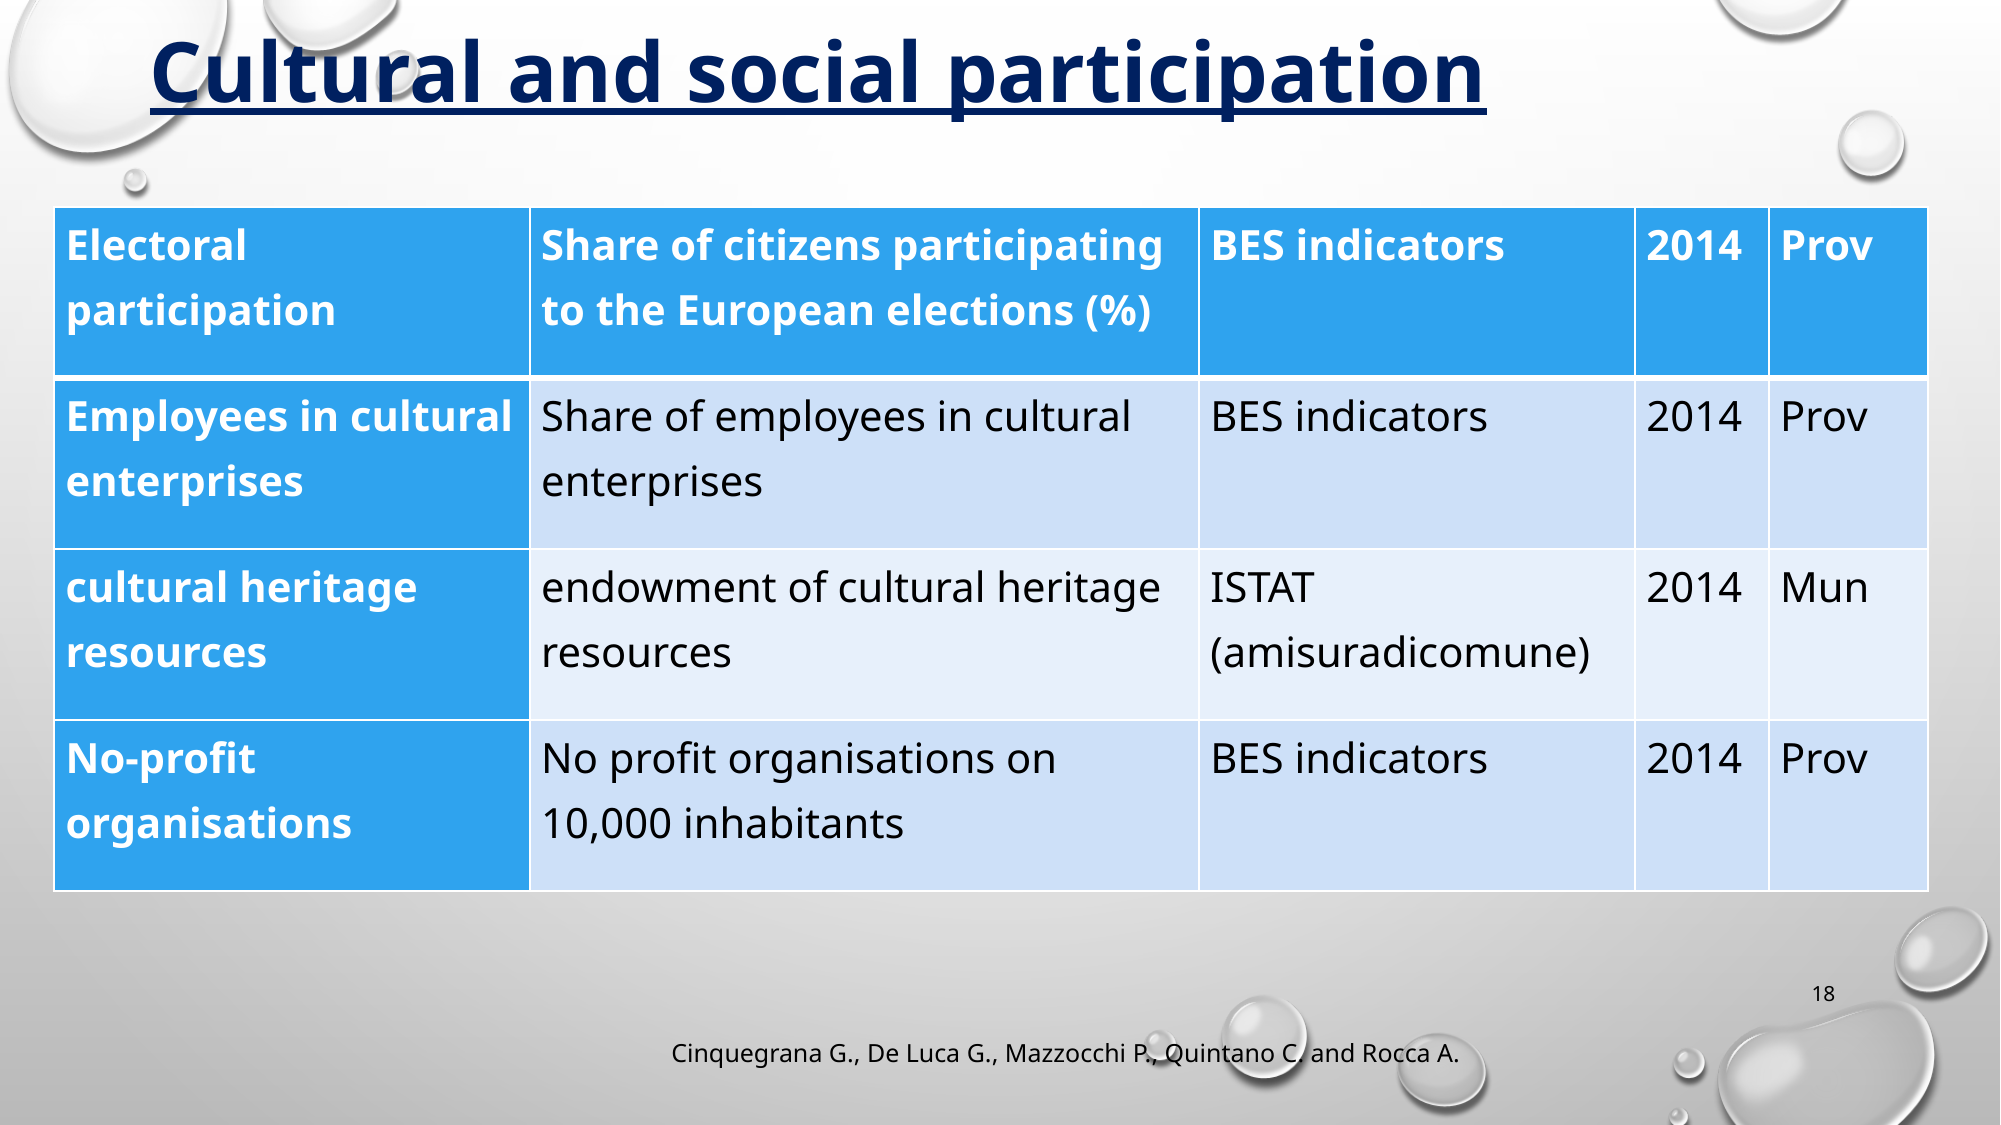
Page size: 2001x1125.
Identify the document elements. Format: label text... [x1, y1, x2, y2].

slide_number 18 [1724, 965, 1851, 1025]
table_cell Employees in cultural enterprises [55, 381, 529, 548]
table_cell 2014 [1636, 550, 1768, 719]
table_cell Prov [1770, 381, 1927, 548]
table_cell Mun [1770, 550, 1927, 719]
table_cell 2014 [1636, 721, 1768, 890]
table_header Prov [1770, 208, 1927, 375]
table_header 2014 [1636, 208, 1768, 375]
table_cell 2014 [1636, 381, 1768, 548]
table_cell BES indicators [1200, 721, 1634, 890]
table_cell endowment of cultural heritage resources [531, 550, 1198, 719]
table_cell BES indicators [1200, 381, 1634, 548]
table_cell Prov [1770, 721, 1927, 890]
table_header Share of citizens participating to the European elections (%) [531, 208, 1198, 375]
table_cell cultural heritage resources [55, 550, 529, 719]
list Cultural and social participation [134, 0, 1737, 133]
table_cell No-profit organisations [55, 721, 529, 890]
table_header BES indicators [1200, 208, 1634, 375]
table_cell Share of employees in cultural enterprises [531, 381, 1198, 548]
picture [0, 0, 2000, 1125]
table_cell No profit organisations on 10,000 inhabitants [531, 721, 1198, 890]
table_header Electoral participation [55, 208, 529, 375]
text_box Cinquegrana G., De Luca G., Mazzocchi P., Quintano C. and Rocca A. [378, 1030, 1754, 1075]
table_cell ISTAT (amisuradicomune) [1200, 550, 1634, 719]
